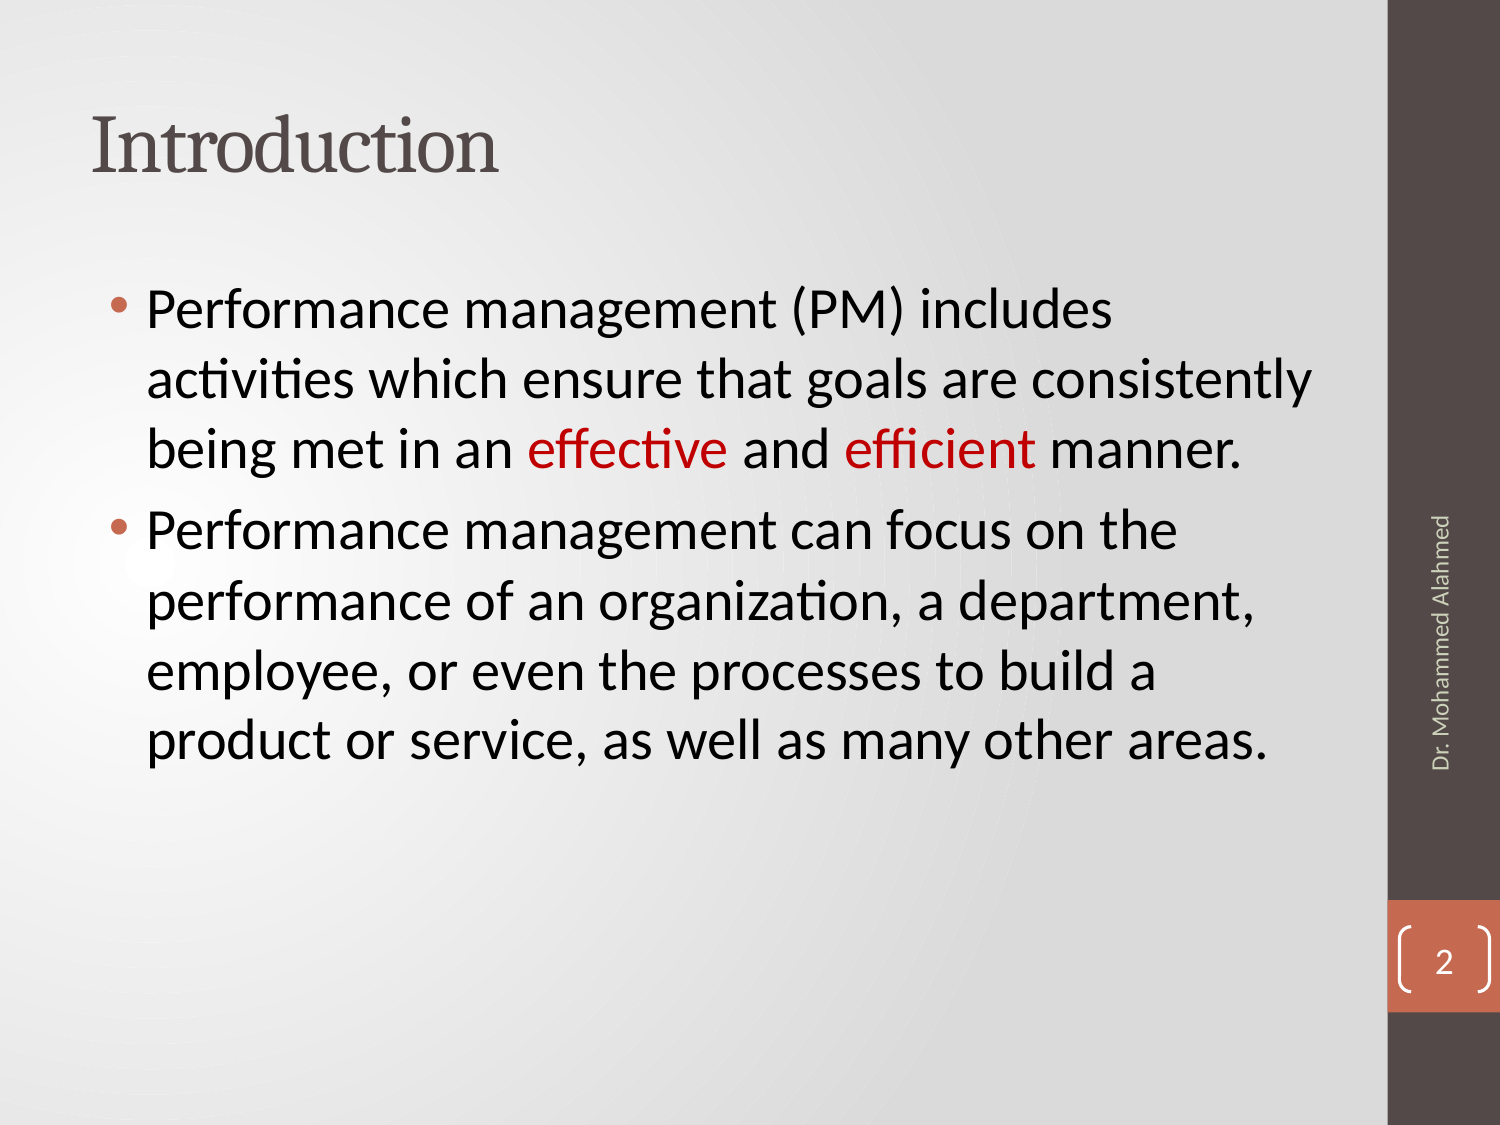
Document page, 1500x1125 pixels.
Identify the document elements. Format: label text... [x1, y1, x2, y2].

list Performance management (PM) includes activities which ensure that goals are consistently being met in an effective and efficient manner. Performance management can focus on the performance of an organization, a department, employee, or even the processes to build a product or service, as well as many other areas. [75, 262, 1329, 1050]
footer Dr. Mohammed Alahmed [1408, 500, 1469, 889]
slide_number 2 [1397, 925, 1492, 994]
title Introduction [75, 45, 1325, 233]
